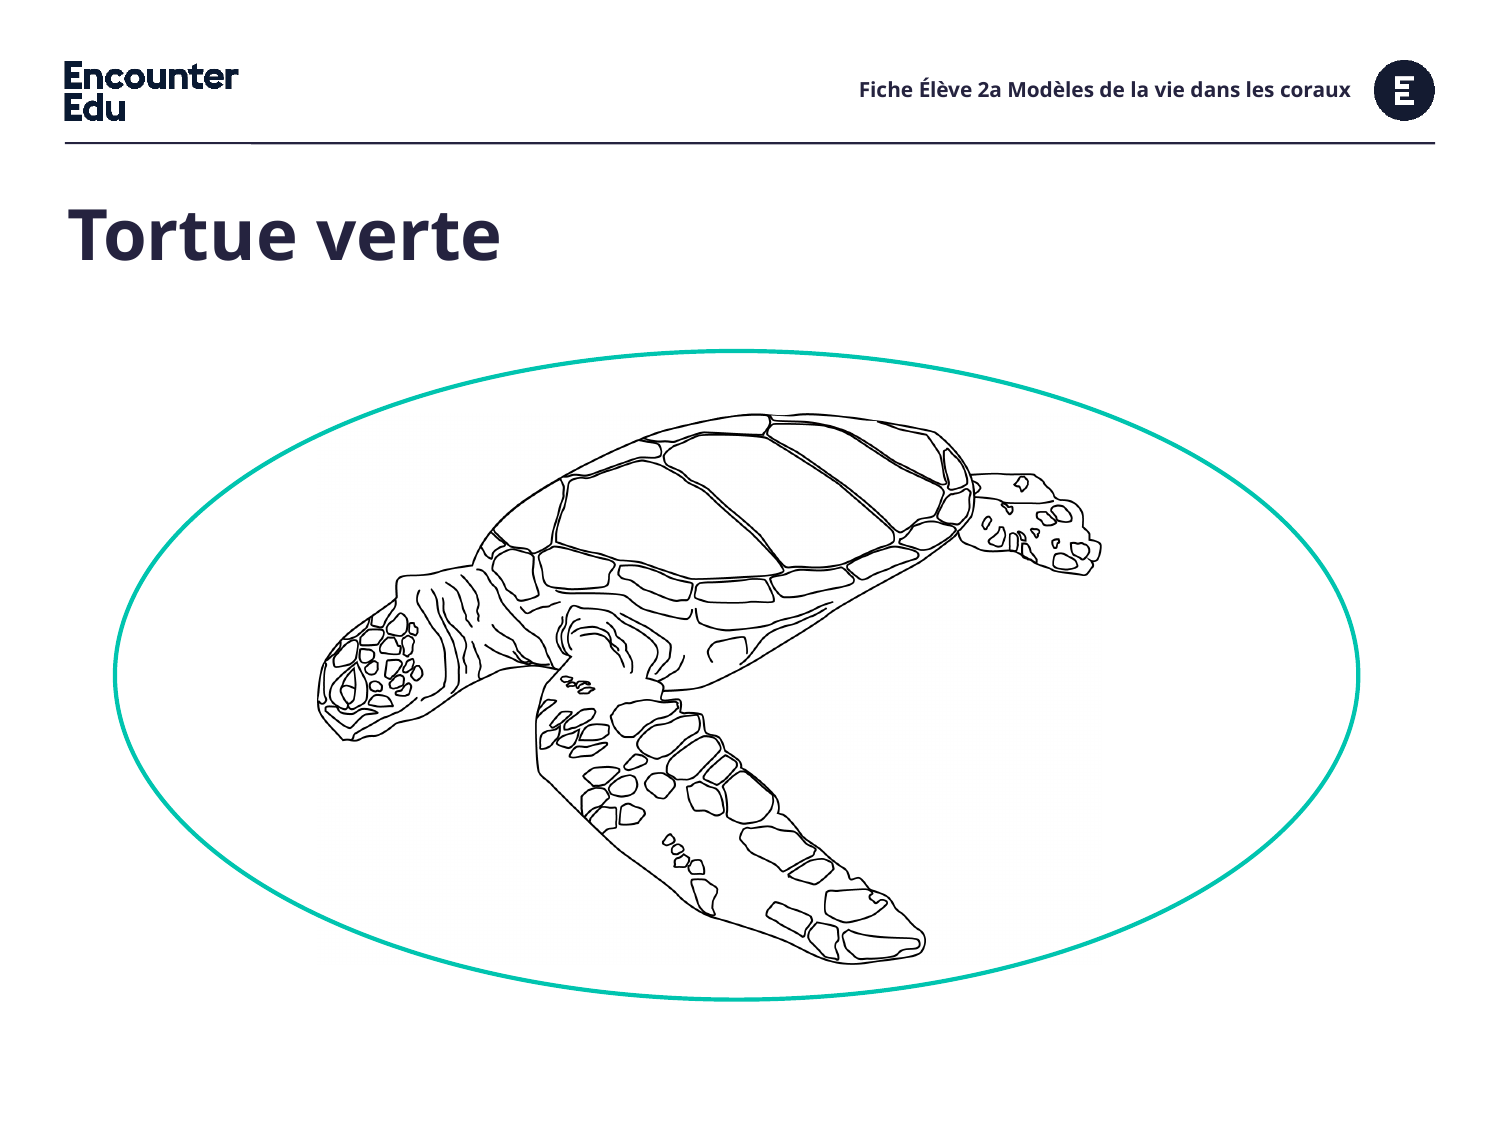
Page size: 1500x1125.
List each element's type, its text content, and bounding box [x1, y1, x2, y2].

list Tortue verte [59, 191, 929, 394]
picture [316, 412, 1102, 965]
picture [60, 59, 243, 122]
text_box [1102, 412, 1359, 938]
picture [1372, 58, 1436, 122]
text_box [114, 436, 316, 915]
title Fiche Élève 2a Modèles de la vie dans les coraux [749, 67, 1359, 114]
text_box [373, 366, 1100, 412]
text_box [457, 965, 1017, 1000]
